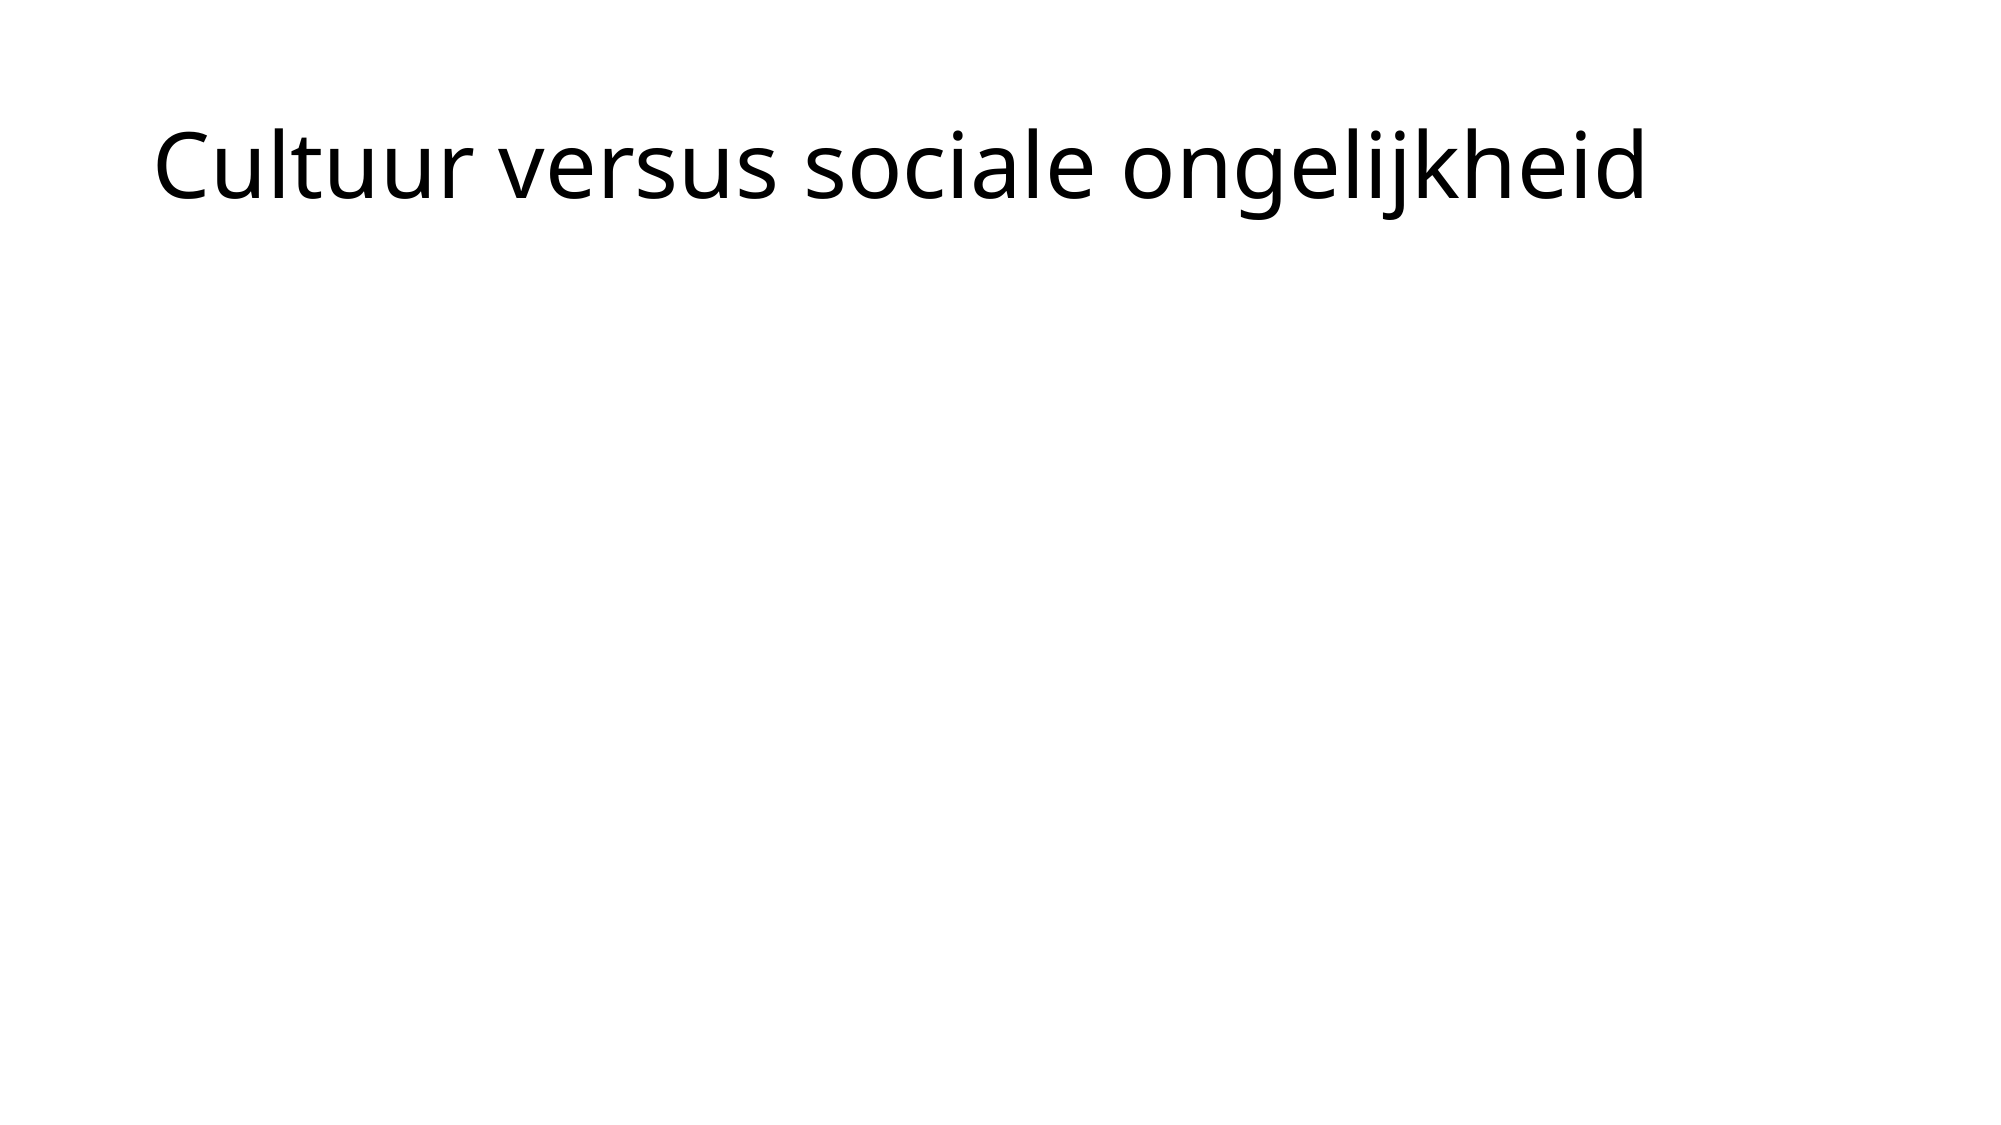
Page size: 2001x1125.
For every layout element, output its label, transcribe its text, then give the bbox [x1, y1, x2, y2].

title Cultuur versus sociale ongelijkheid [137, 59, 1863, 278]
